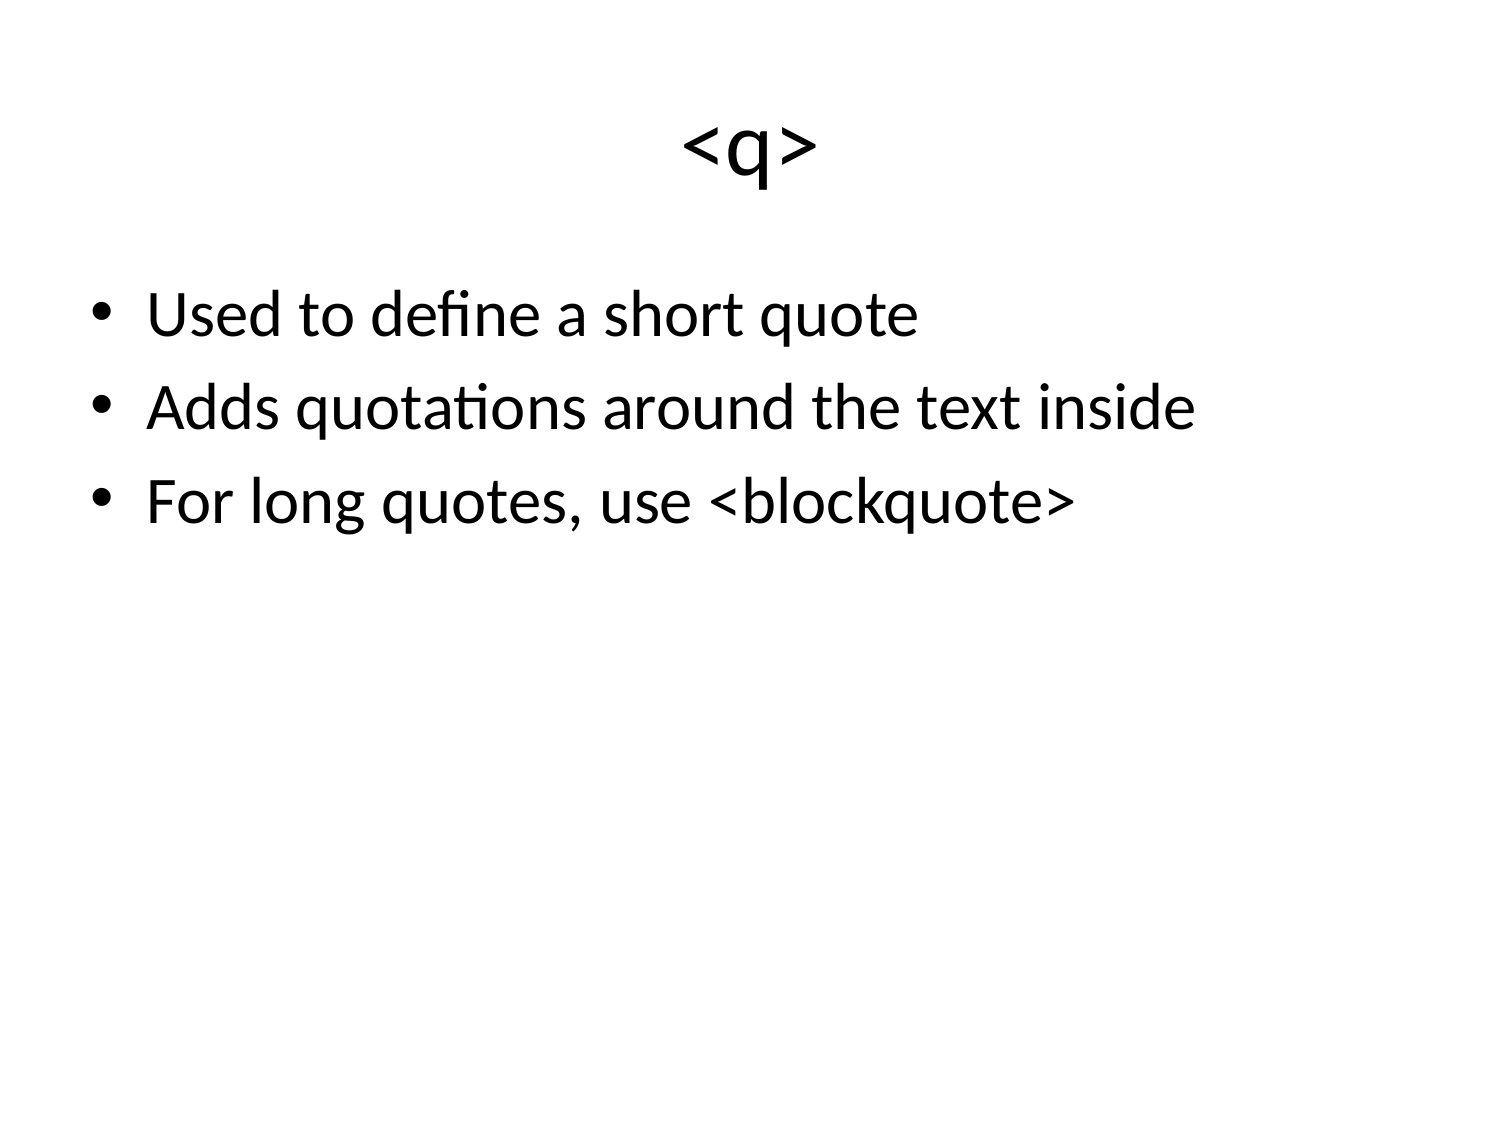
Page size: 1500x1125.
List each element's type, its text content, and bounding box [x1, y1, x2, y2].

list Used to define a short quote Adds quotations around the text inside For long quotes, use <blockquote> [75, 262, 1425, 1005]
title <q> [75, 45, 1425, 233]
